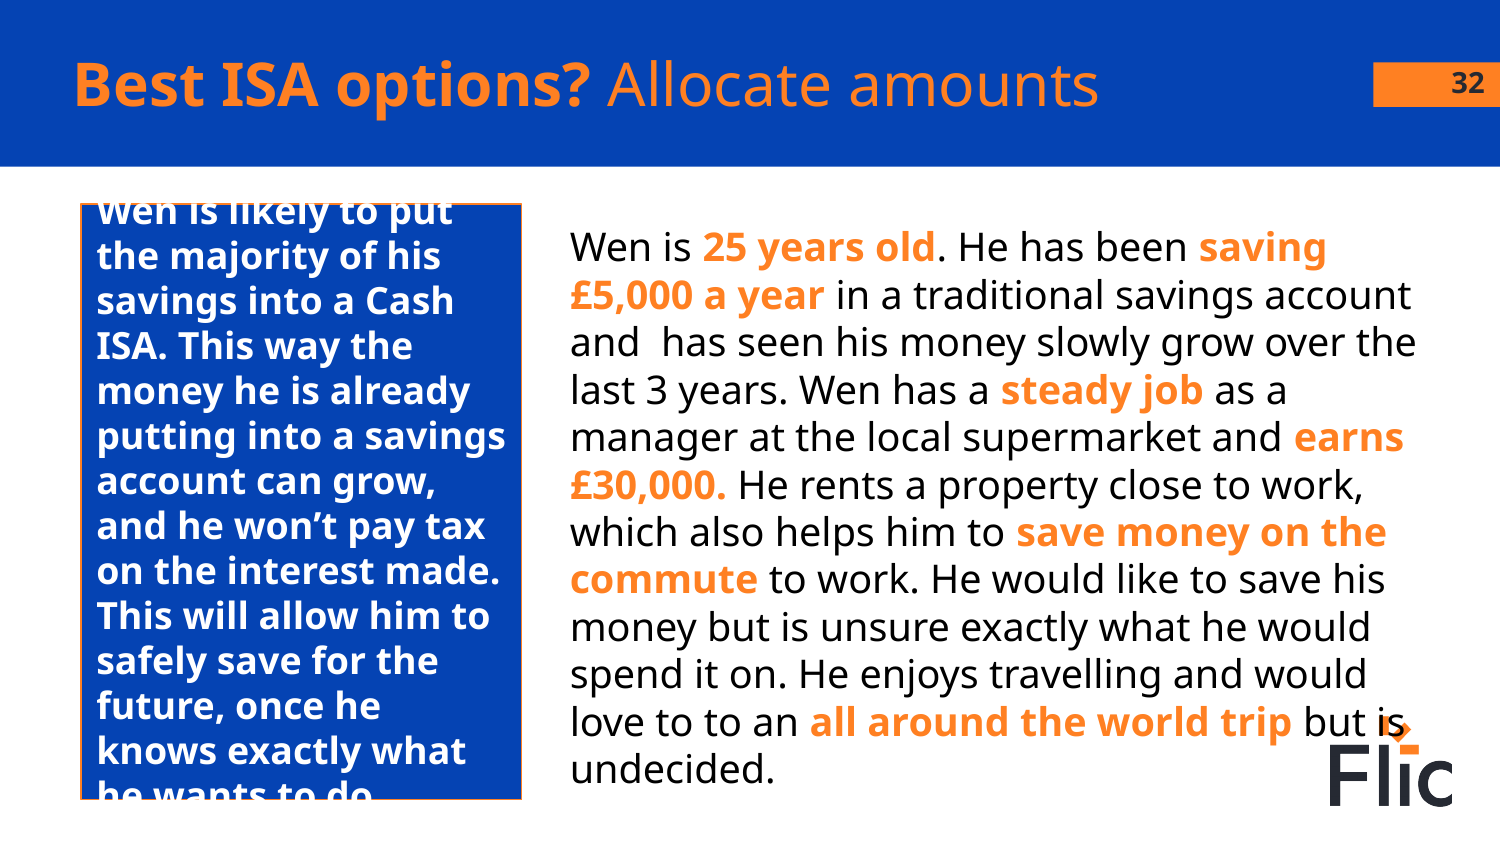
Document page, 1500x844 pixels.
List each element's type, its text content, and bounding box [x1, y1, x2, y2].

title Best ISA options? Allocate amounts [57, 39, 1329, 125]
text_box Lunch out [1233, 684, 1418, 749]
text_box Wen is likely to put the majority of his savings into a Cash ISA. This way the money he is already putting into a savings account can grow, and he won’t pay tax on the interest made. This will allow him to safely save for the future, once he knows exactly what he wants to do. [81, 204, 522, 800]
picture [1330, 716, 1452, 807]
slide_number 32 [1410, 49, 1500, 115]
picture [98, 232, 495, 760]
text_box Wen is 25 years old. He has been saving £5,000 a year in a traditional savings account and has seen his money slowly grow over the last 3 years. Wen has a steady job as a manager at the local supermarket and earns £30,000. He rents a property close to work, which also helps him to save money on the commute to work. He would like to save his money but is unsure exactly what he would spend it on. He enjoys travelling and would love to to an all around the world trip but is undecided. [554, 207, 1459, 684]
